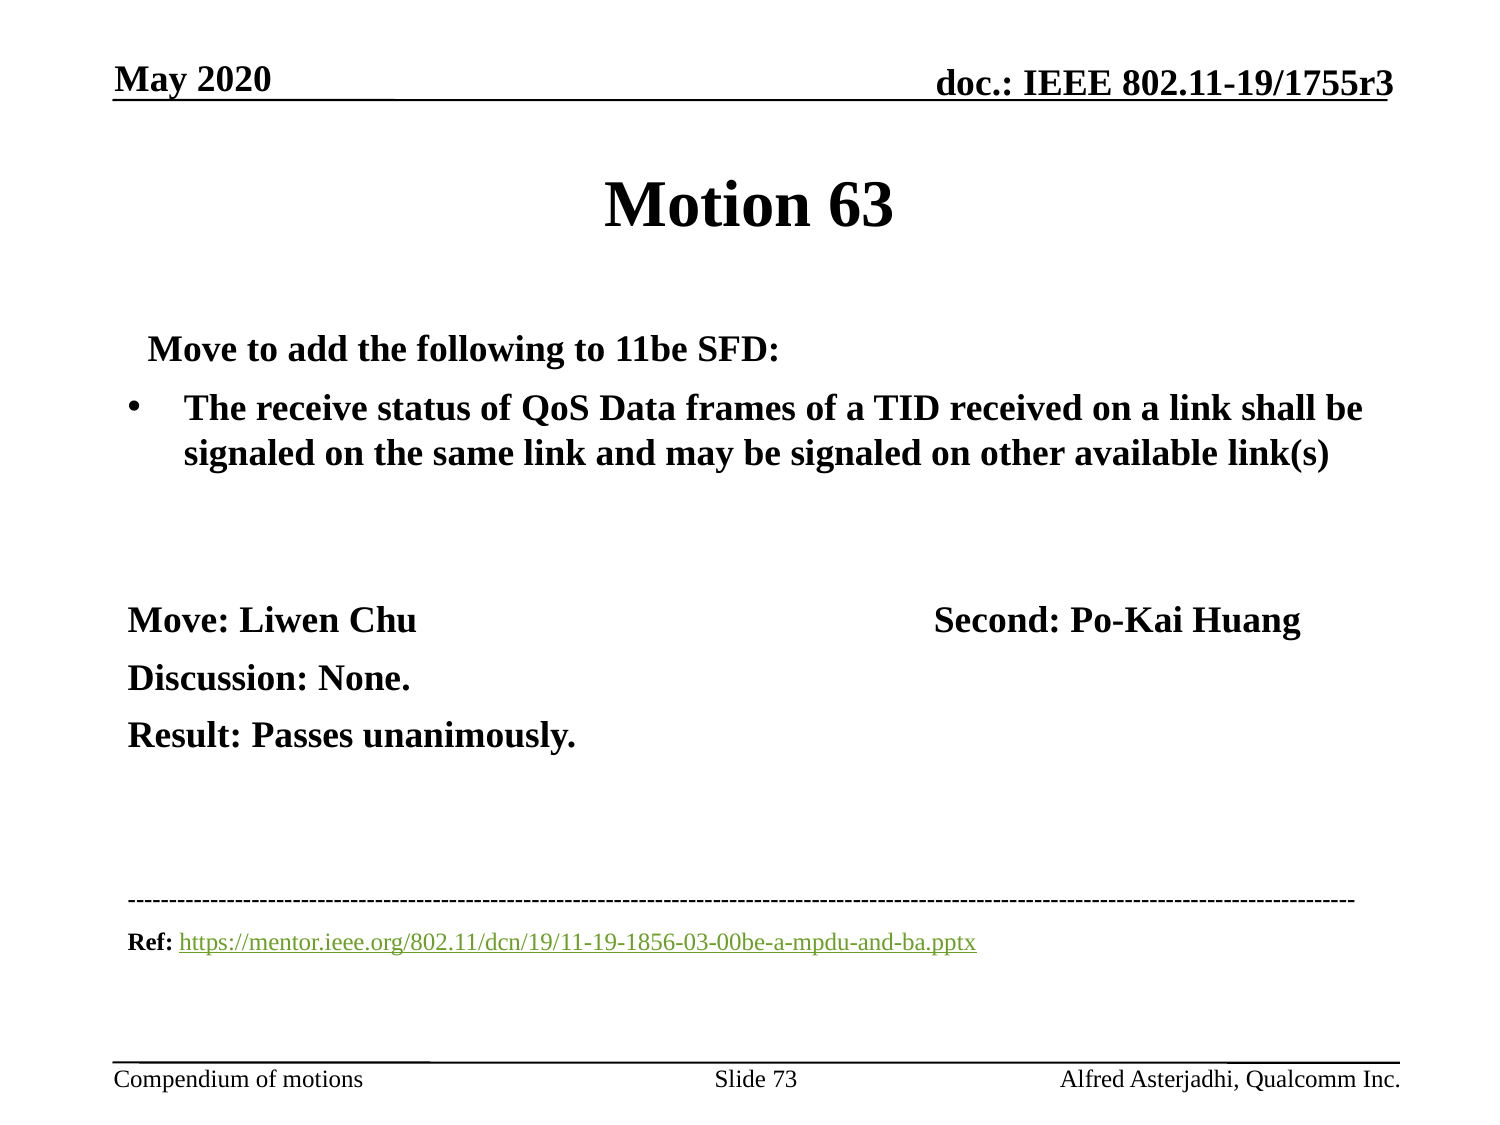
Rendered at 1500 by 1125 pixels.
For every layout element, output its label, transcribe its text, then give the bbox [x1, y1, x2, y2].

title Motion 63 [112, 112, 1388, 288]
list Move to add the following to 11be SFD: The receive status of QoS Data frames of a TID received on a link shall be signaled on the same link and may be signaled on other available link(s) Move: Liwen Chu Second: Po-Kai Huang Discussion: None. Result: Passes unanimously. ----------------------------------------------------------------------------------------------------------------------------------------------------- Ref: https://mentor.ieee.org/802.11/dcn/19/11-19-1856-03-00be-a-mpdu-and-ba.pptx [112, 312, 1388, 1063]
footer Alfred Asterjadhi, Qualcomm Inc. [878, 1061, 1402, 1093]
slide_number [114, 54, 423, 100]
slide_number Slide 73 [712, 1061, 800, 1123]
